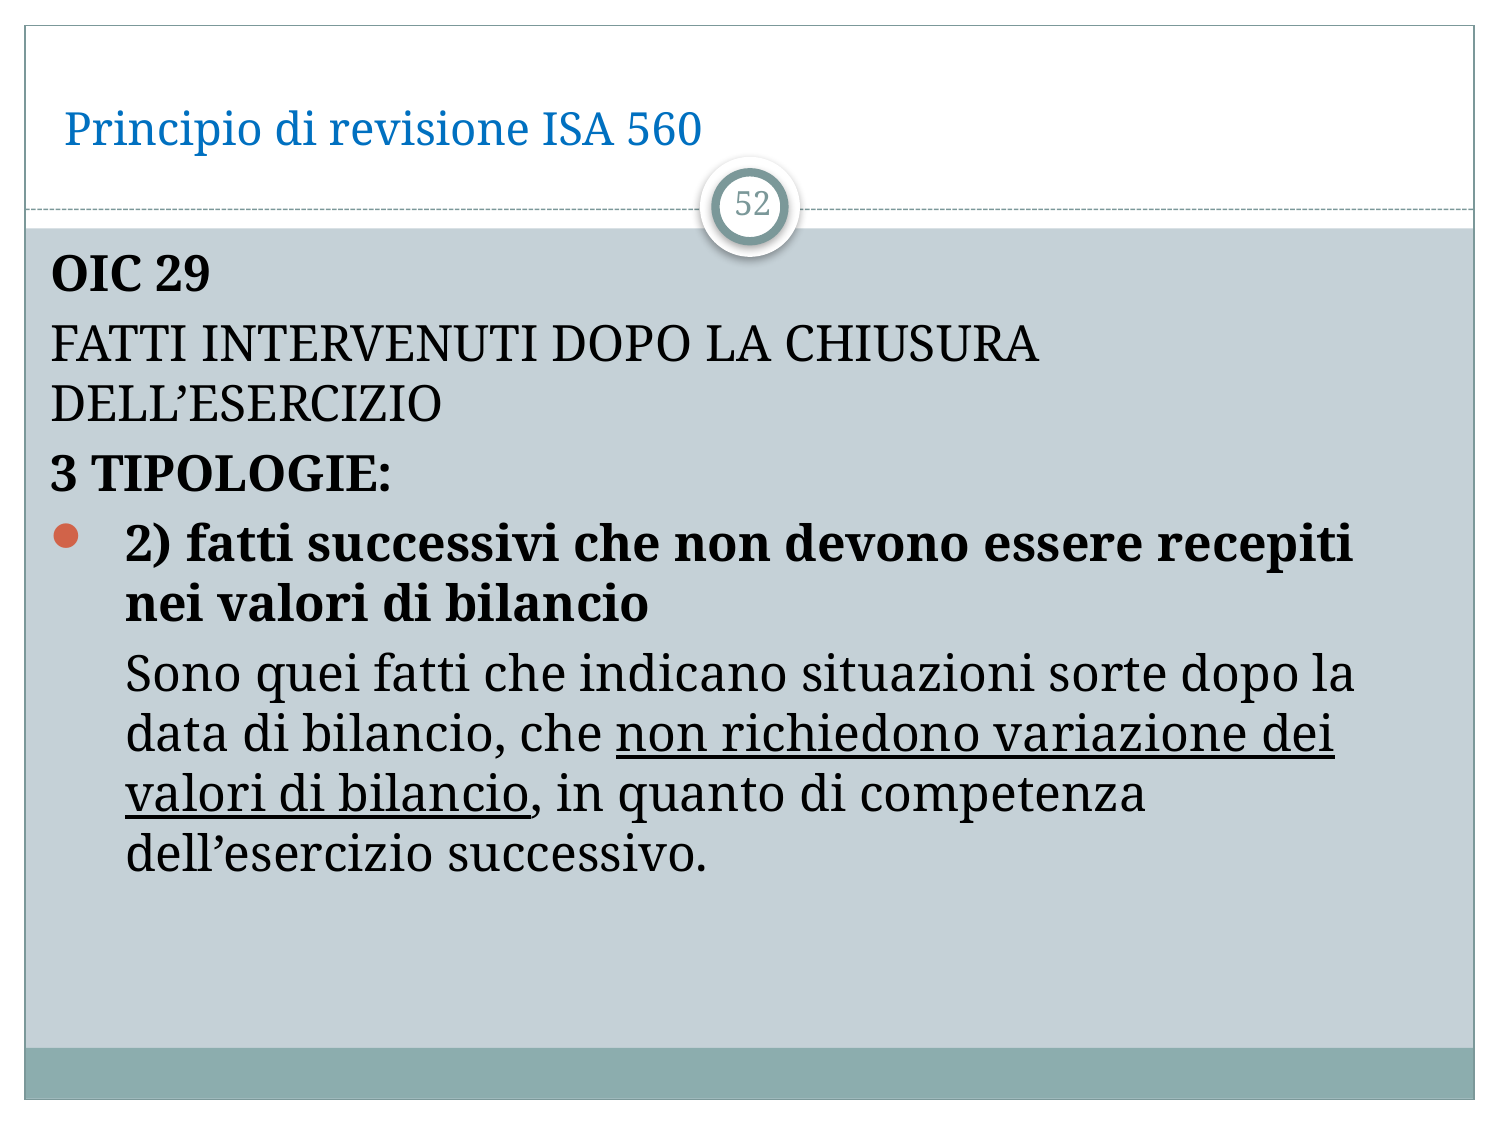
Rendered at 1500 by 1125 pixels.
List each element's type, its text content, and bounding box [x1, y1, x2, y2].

list OIC 29 FATTI INTERVENUTI DOPO LA CHIUSURA DELL’ESERCIZIO 3 TIPOLOGIE: 2) fatti successivi che non devono essere recepiti nei valori di bilancio Sono quei fatti che indicano situazioni sorte dopo la data di bilancio, che non richiedono variazione dei valori di bilancio, in quanto di competenza dell’esercizio successivo. [35, 234, 1431, 985]
title Principio di revisione ISA 560 [49, 37, 1450, 162]
slide_number 52 [715, 168, 791, 241]
